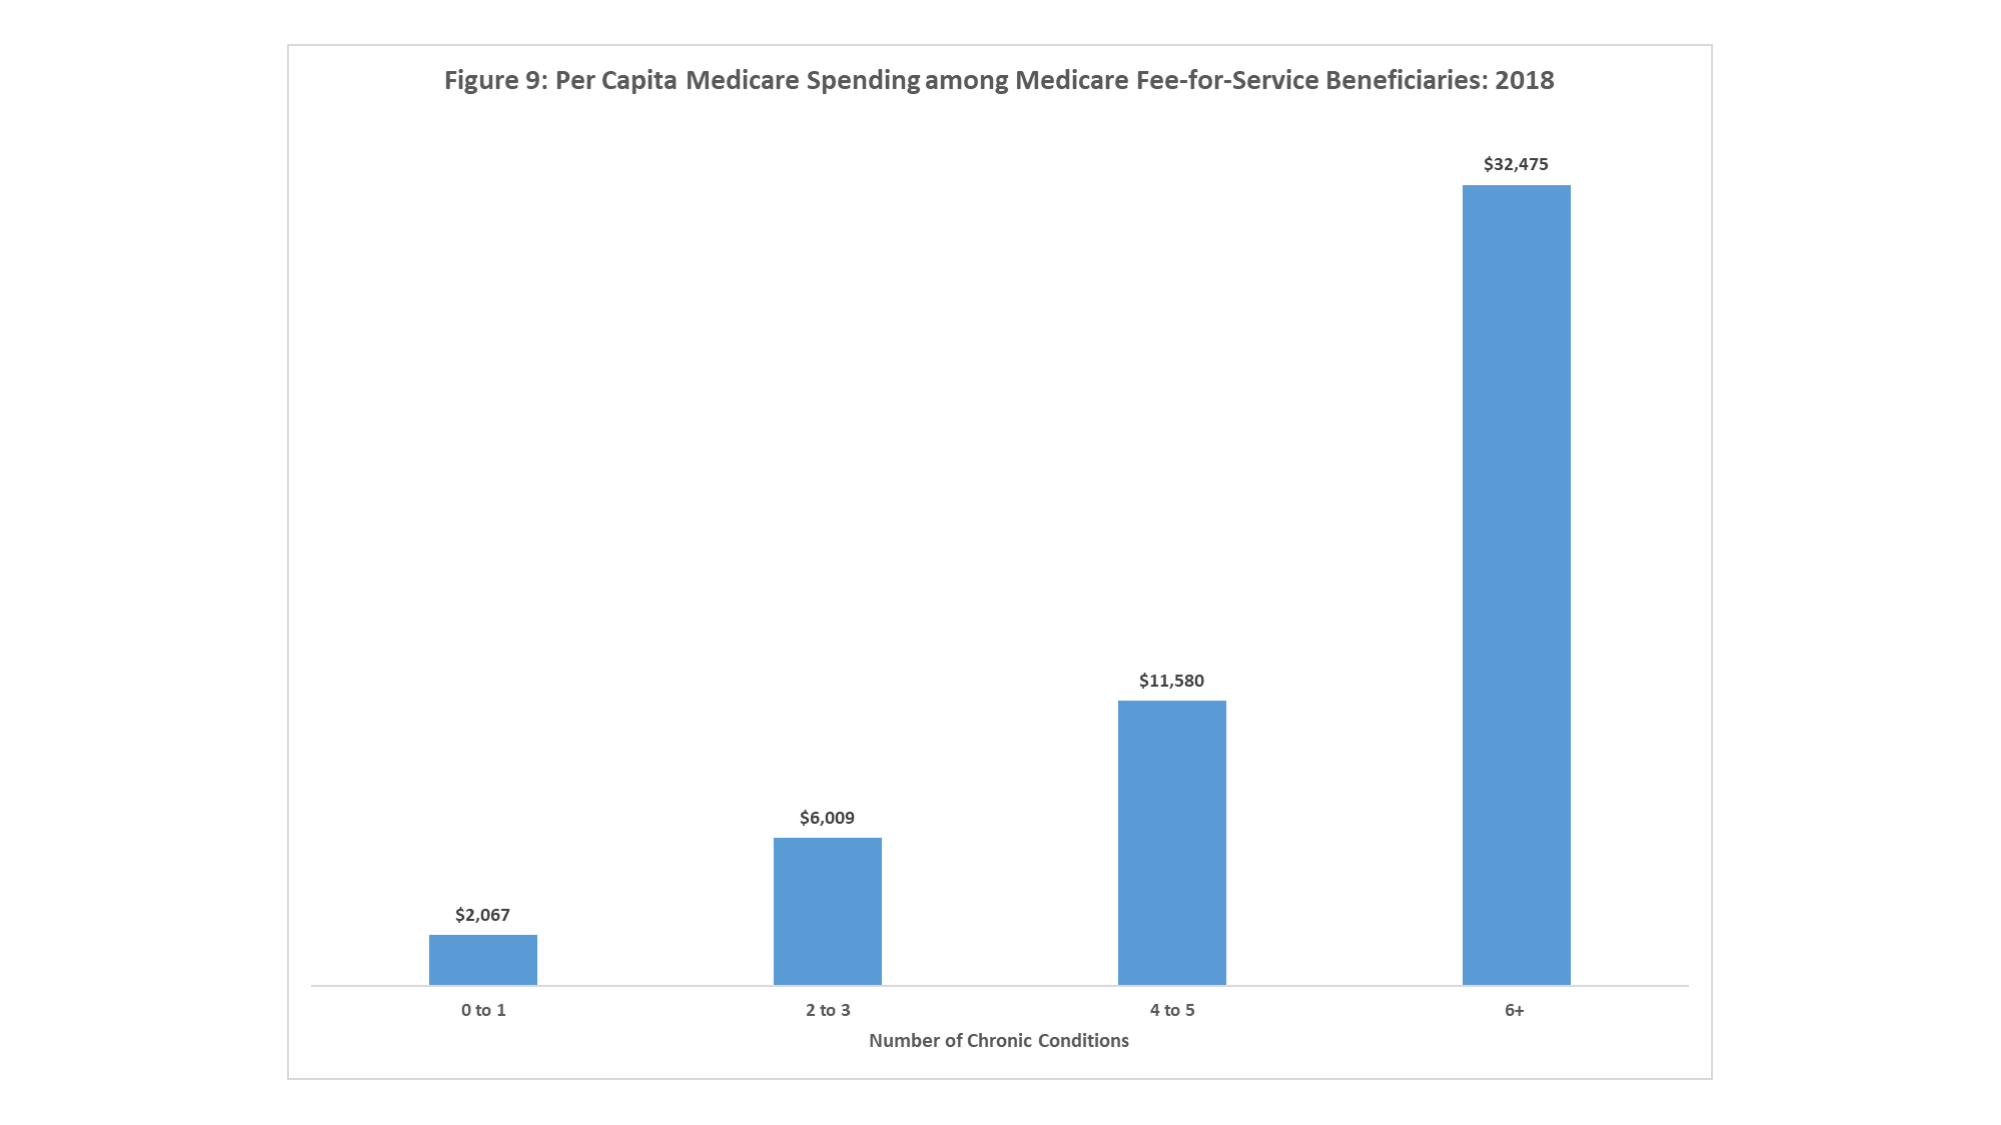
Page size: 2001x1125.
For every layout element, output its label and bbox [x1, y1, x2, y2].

picture [287, 44, 1713, 1080]
